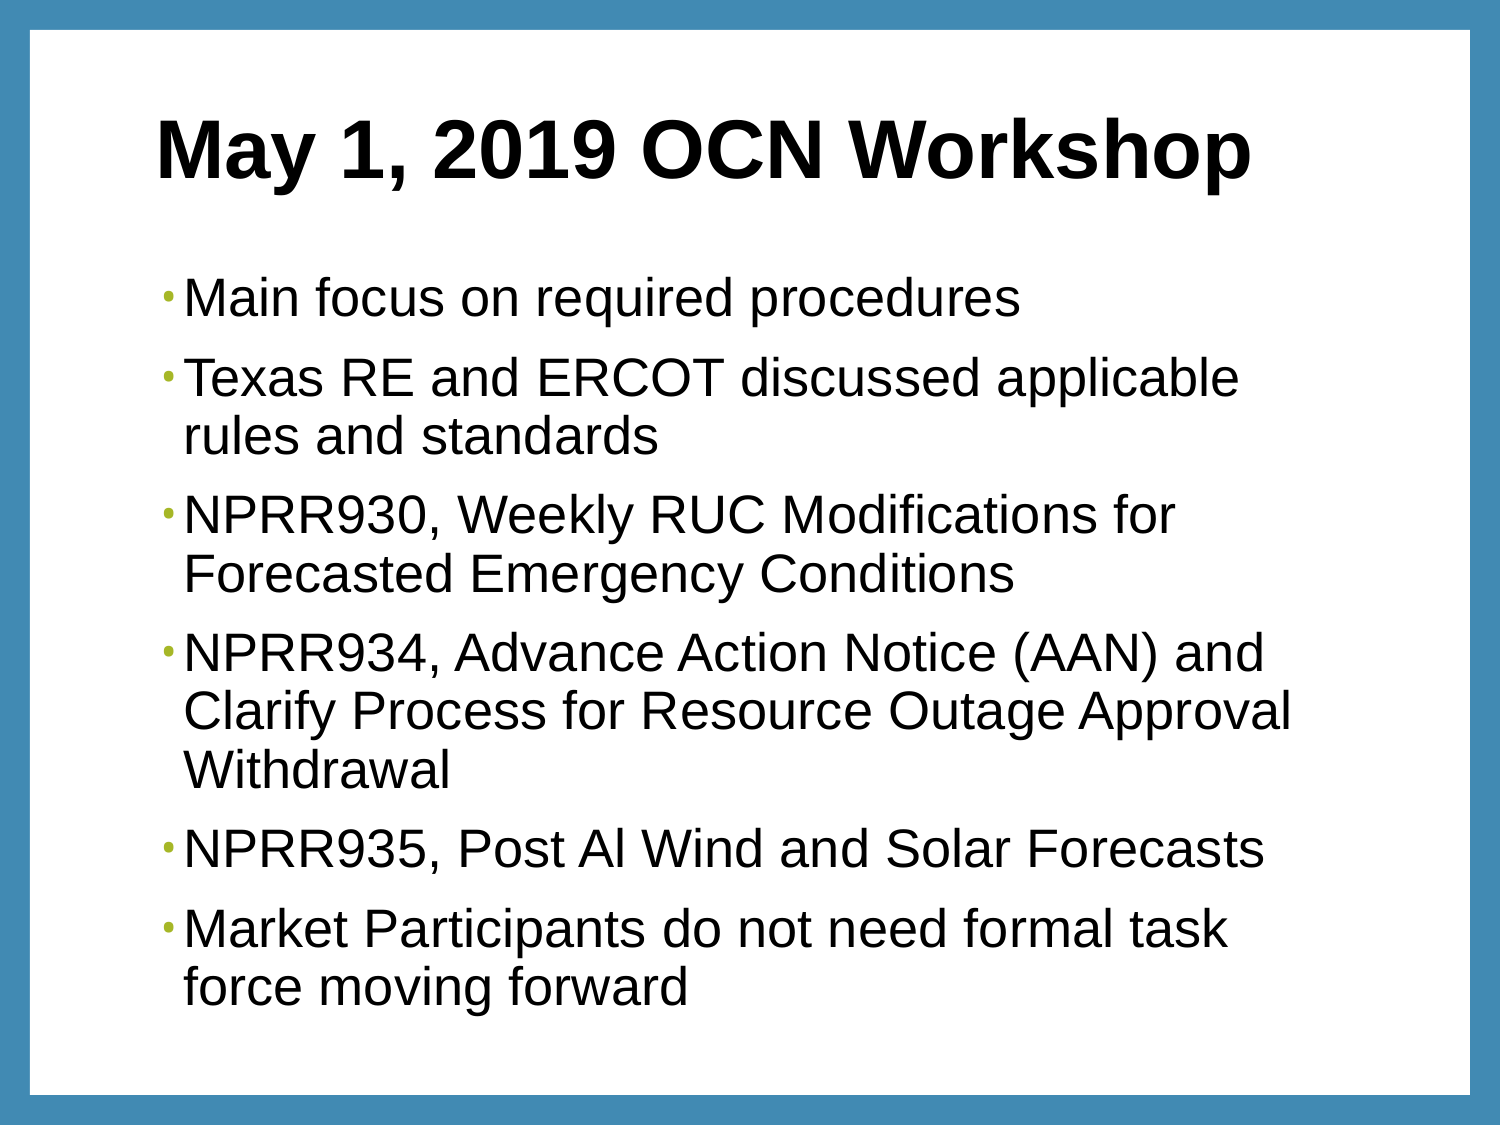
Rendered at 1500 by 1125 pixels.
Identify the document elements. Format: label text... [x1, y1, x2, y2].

title May 1, 2019 OCN Workshop [140, 39, 1356, 263]
list Main focus on required procedures Texas RE and ERCOT discussed applicable rules and standards NPRR930, Weekly RUC Modifications for Forecasted Emergency Conditions NPRR934, Advance Action Notice (AAN) and Clarify Process for Resource Outage Approval Withdrawal NPRR935, Post Al Wind and Solar Forecasts Market Participants do not need formal task force moving forward [140, 262, 1355, 925]
